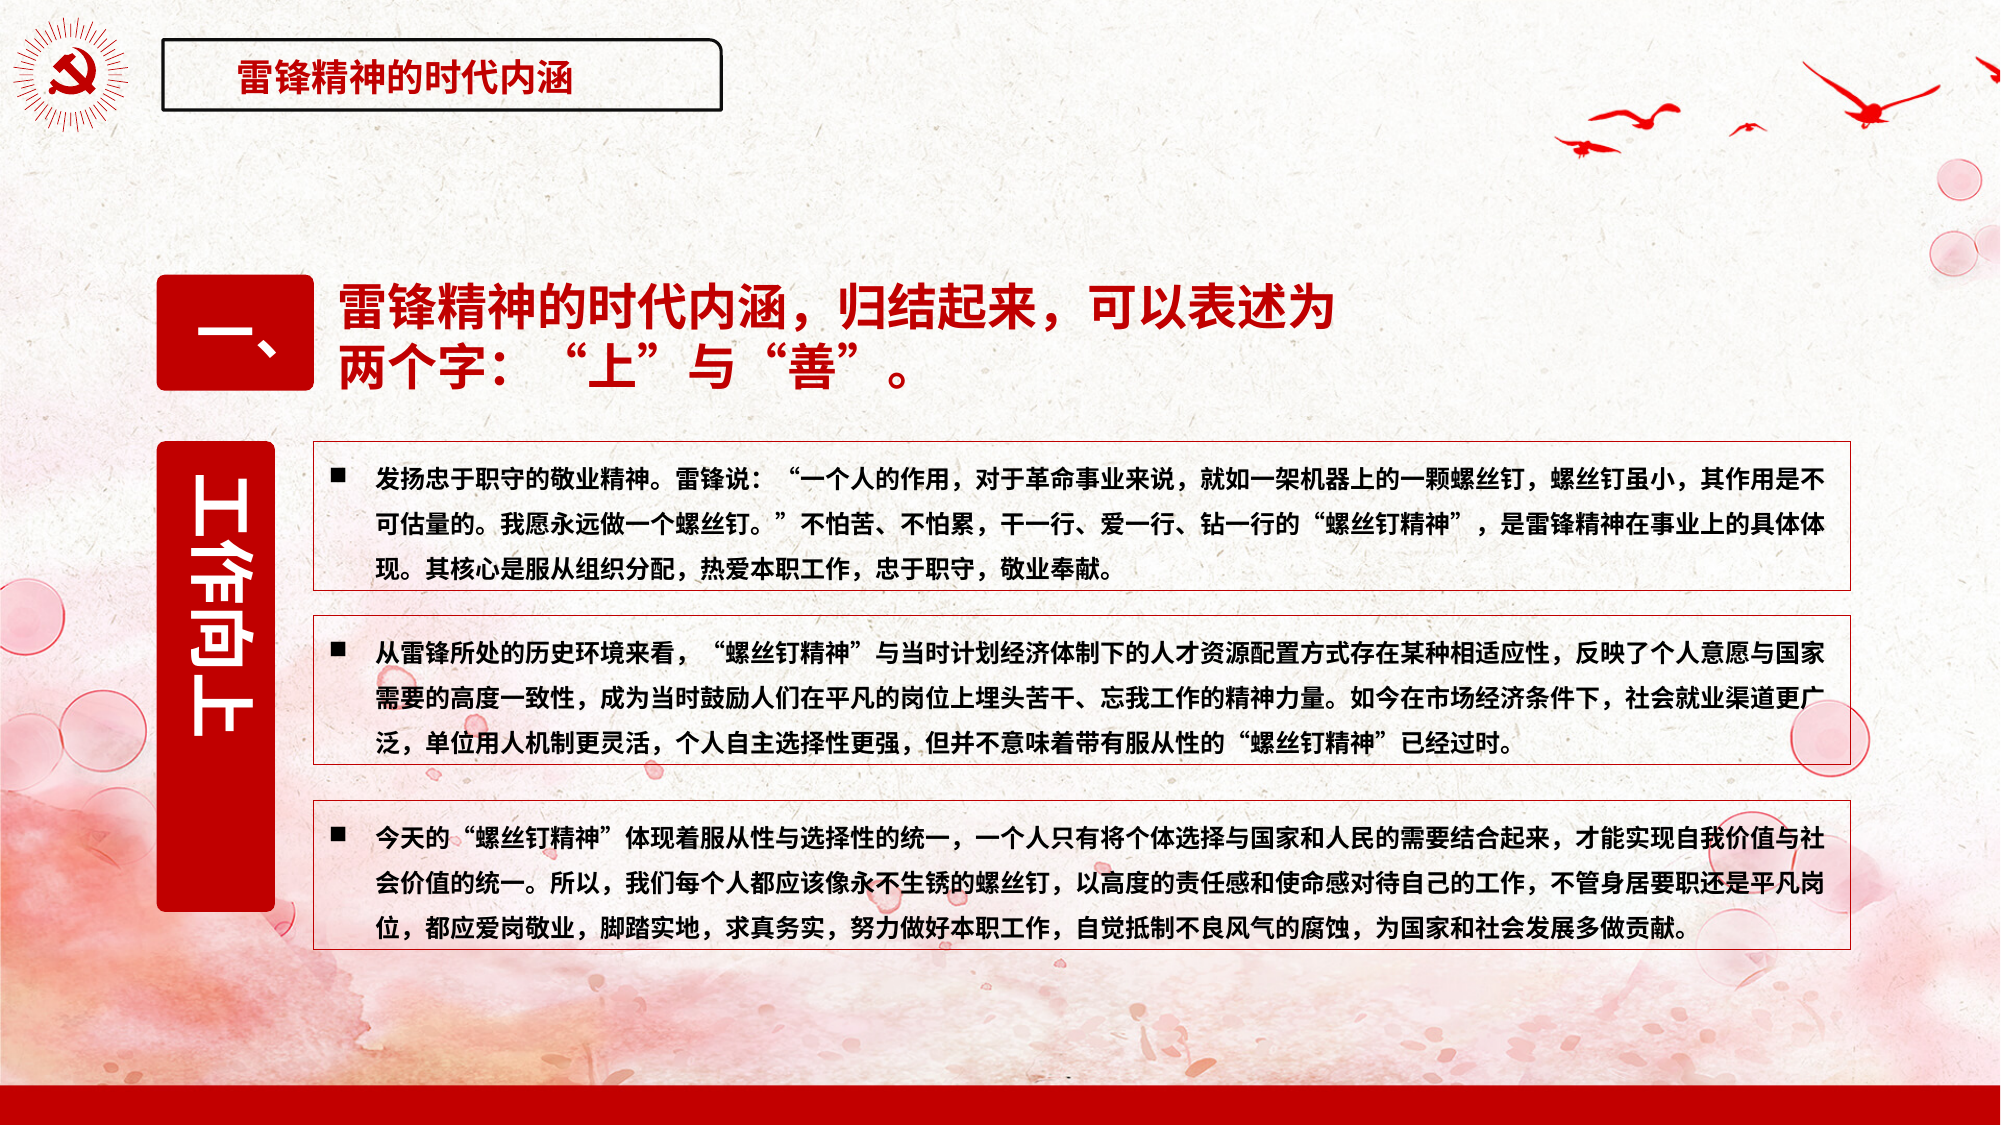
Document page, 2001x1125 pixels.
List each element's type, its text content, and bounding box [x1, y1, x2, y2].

text_box 工作向上 [160, 457, 272, 896]
text_box [155, 440, 276, 913]
text_box 今天的“螺丝钉精神”体现着服从性与选择性的统一，一个人只有将个体选择与国家和人民的需要结合起来，才能实现自我价值与社会价值的统一。所以，我们每个人都应该像永不生锈的螺丝钉，以高度的责任感和使命感对待自己的工作，不管身居要职还是平凡岗位，都应爱岗敬业，脚踏实地，求真务实，努力做好本职工作，自觉抵制不良风气的腐蚀，为国家和社会发展多做贡献。 [313, 800, 1851, 950]
text_box 从雷锋所处的历史环境来看，“螺丝钉精神”与当时计划经济体制下的人才资源配置方式存在某种相适应性，反映了个人意愿与国家需要的高度一致性，成为当时鼓励人们在平凡的岗位上埋头苦干、忘我工作的精神力量。如今在市场经济条件下，社会就业渠道更广泛，单位用人机制更灵活，个人自主选择性更强，但并不意味着带有服从性的“螺丝钉精神”已经过时。 [313, 615, 1851, 765]
picture [0, 0, 2001, 1125]
text_box [155, 273, 315, 392]
text_box 发扬忠于职守的敬业精神。雷锋说：“一个人的作用，对于革命事业来说，就如一架机器上的一颗螺丝钉，螺丝钉虽小，其作用是不可估量的。我愿永远做一个螺丝钉。”不怕苦、不怕累，干一行、爱一行、钻一行的“螺丝钉精神”，是雷锋精神在事业上的具体体现。其核心是服从组织分配，热爱本职工作，忠于职守，敬业奉献。 [313, 441, 1851, 591]
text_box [13, 17, 722, 133]
text_box 一、 [182, 289, 329, 374]
text_box 雷锋精神的时代内涵，归结起来，可以表述为两个字：“上”与“善”。 [322, 267, 1402, 403]
